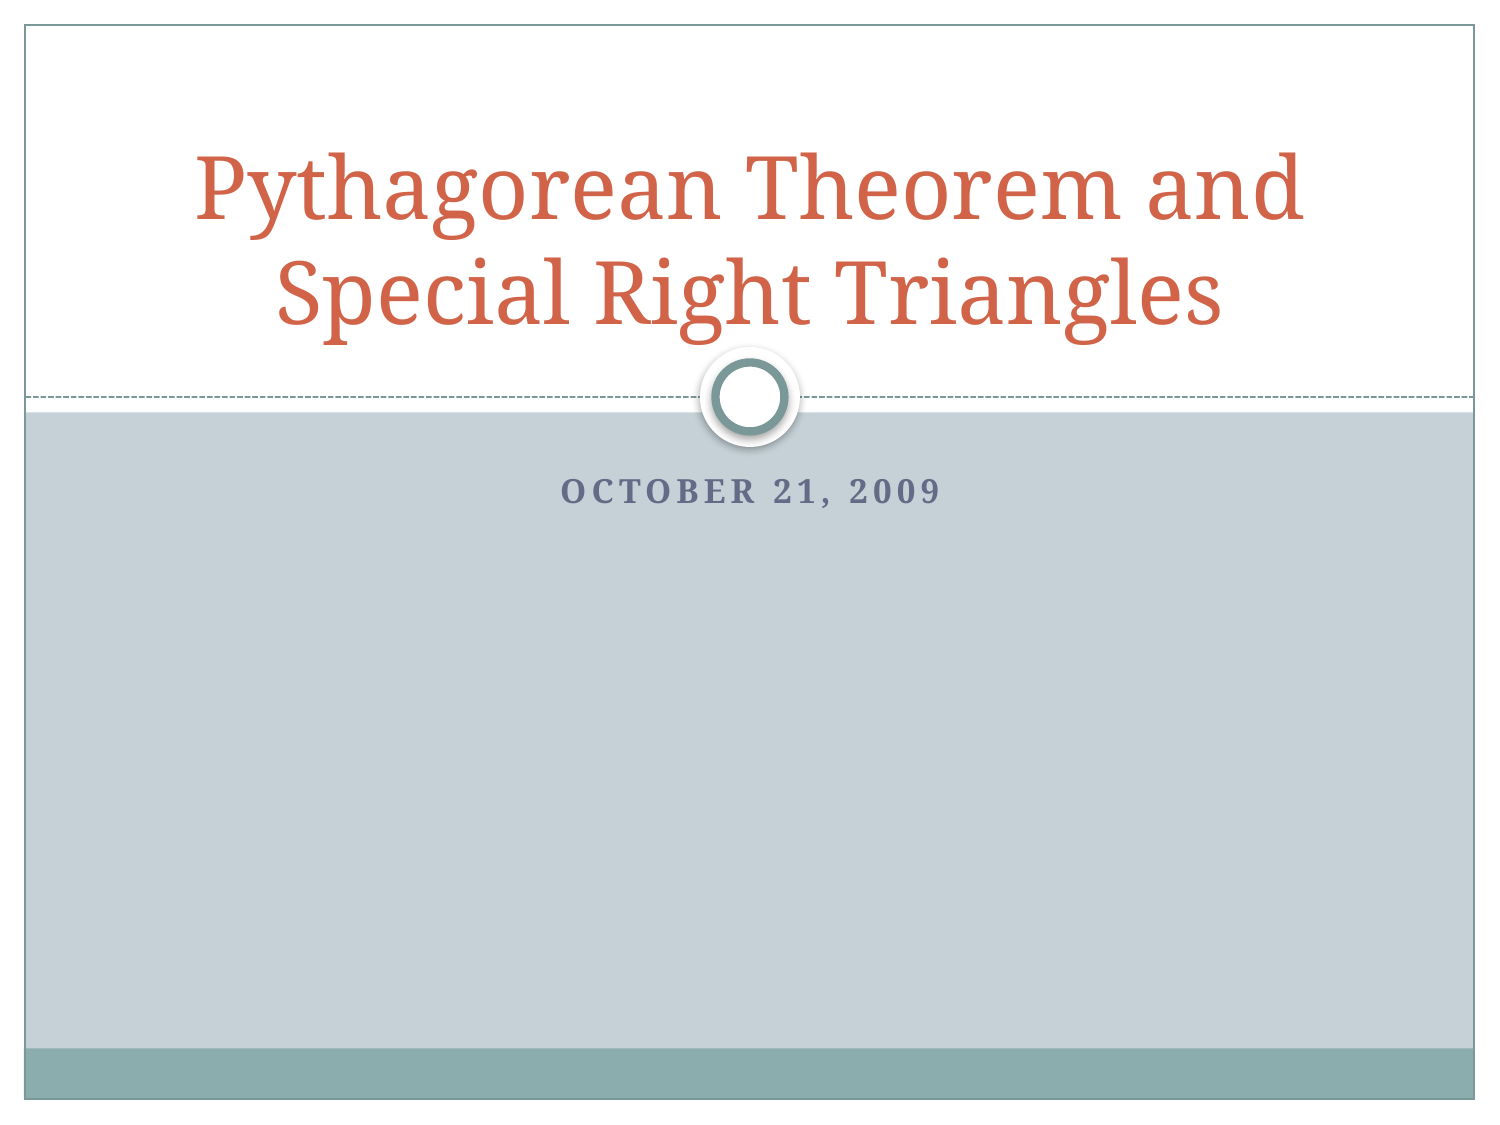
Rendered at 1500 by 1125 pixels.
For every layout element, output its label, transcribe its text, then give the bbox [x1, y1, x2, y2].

subtitle October 21, 2009 [225, 462, 1275, 750]
title Pythagorean Theorem and Special Right Triangles [112, 62, 1388, 350]
